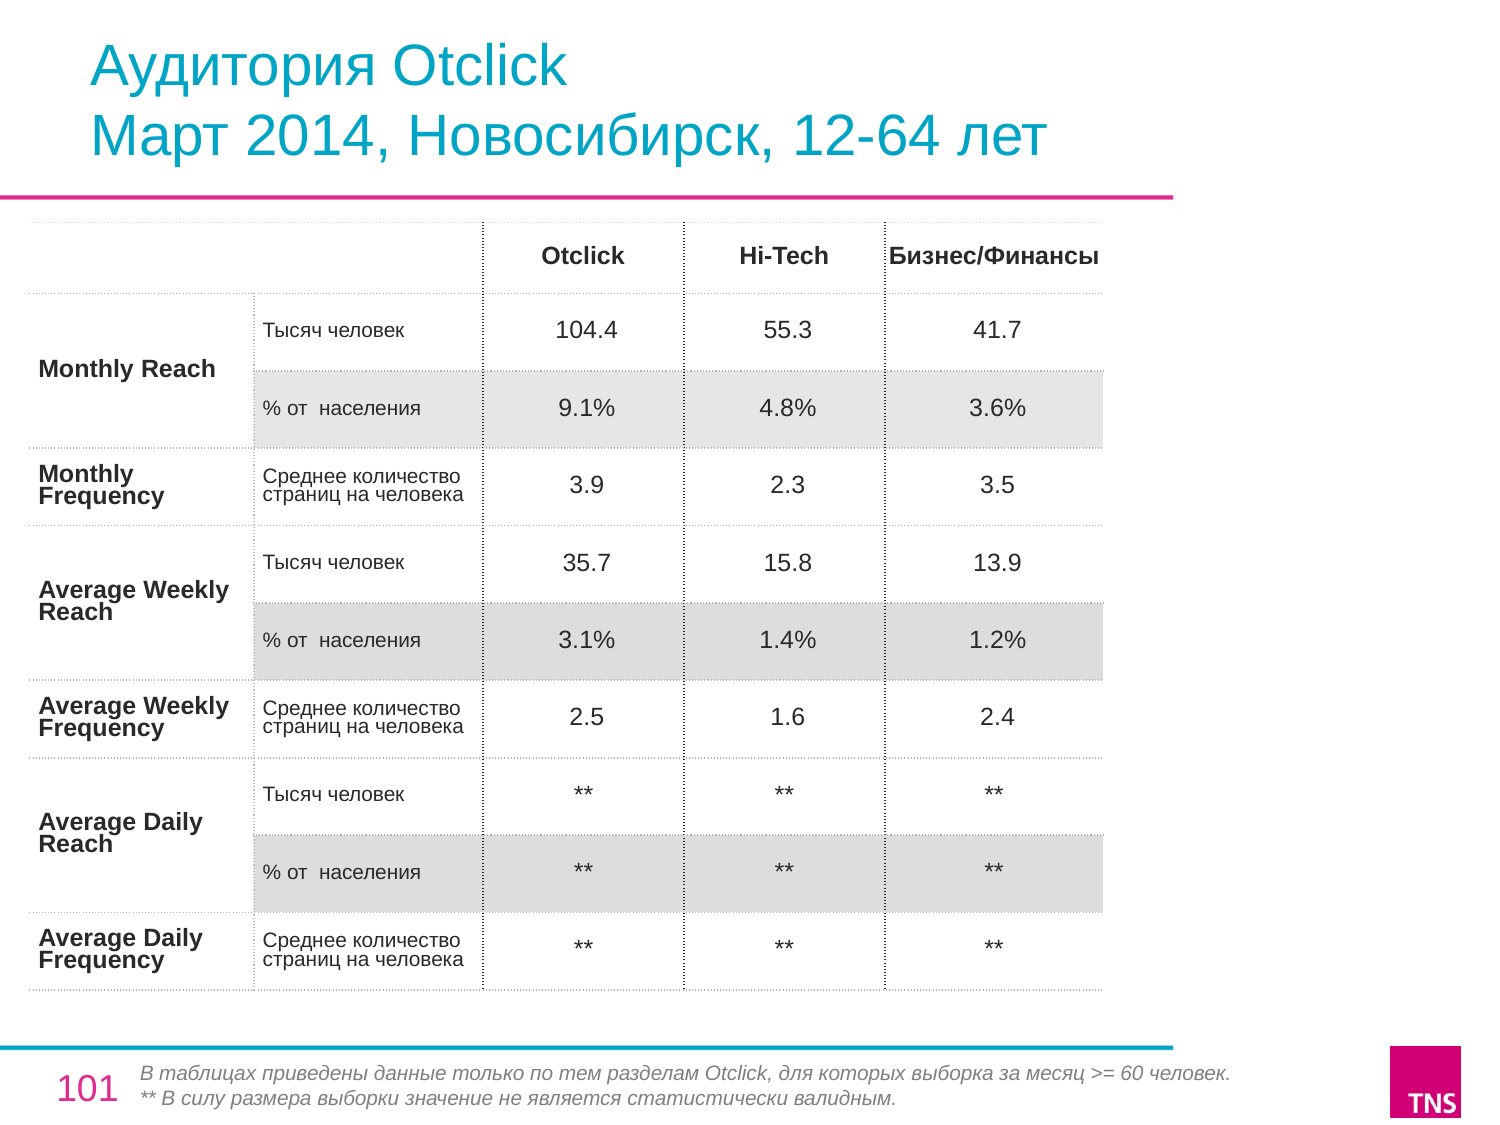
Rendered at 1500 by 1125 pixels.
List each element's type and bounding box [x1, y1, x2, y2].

title [74, 8, 1476, 187]
slide_number [40, 1055, 392, 1125]
table_header [29, 223, 1103, 294]
table_cell [29, 294, 1103, 990]
text_box [124, 1052, 1463, 1117]
picture [0, 0, 1500, 1125]
